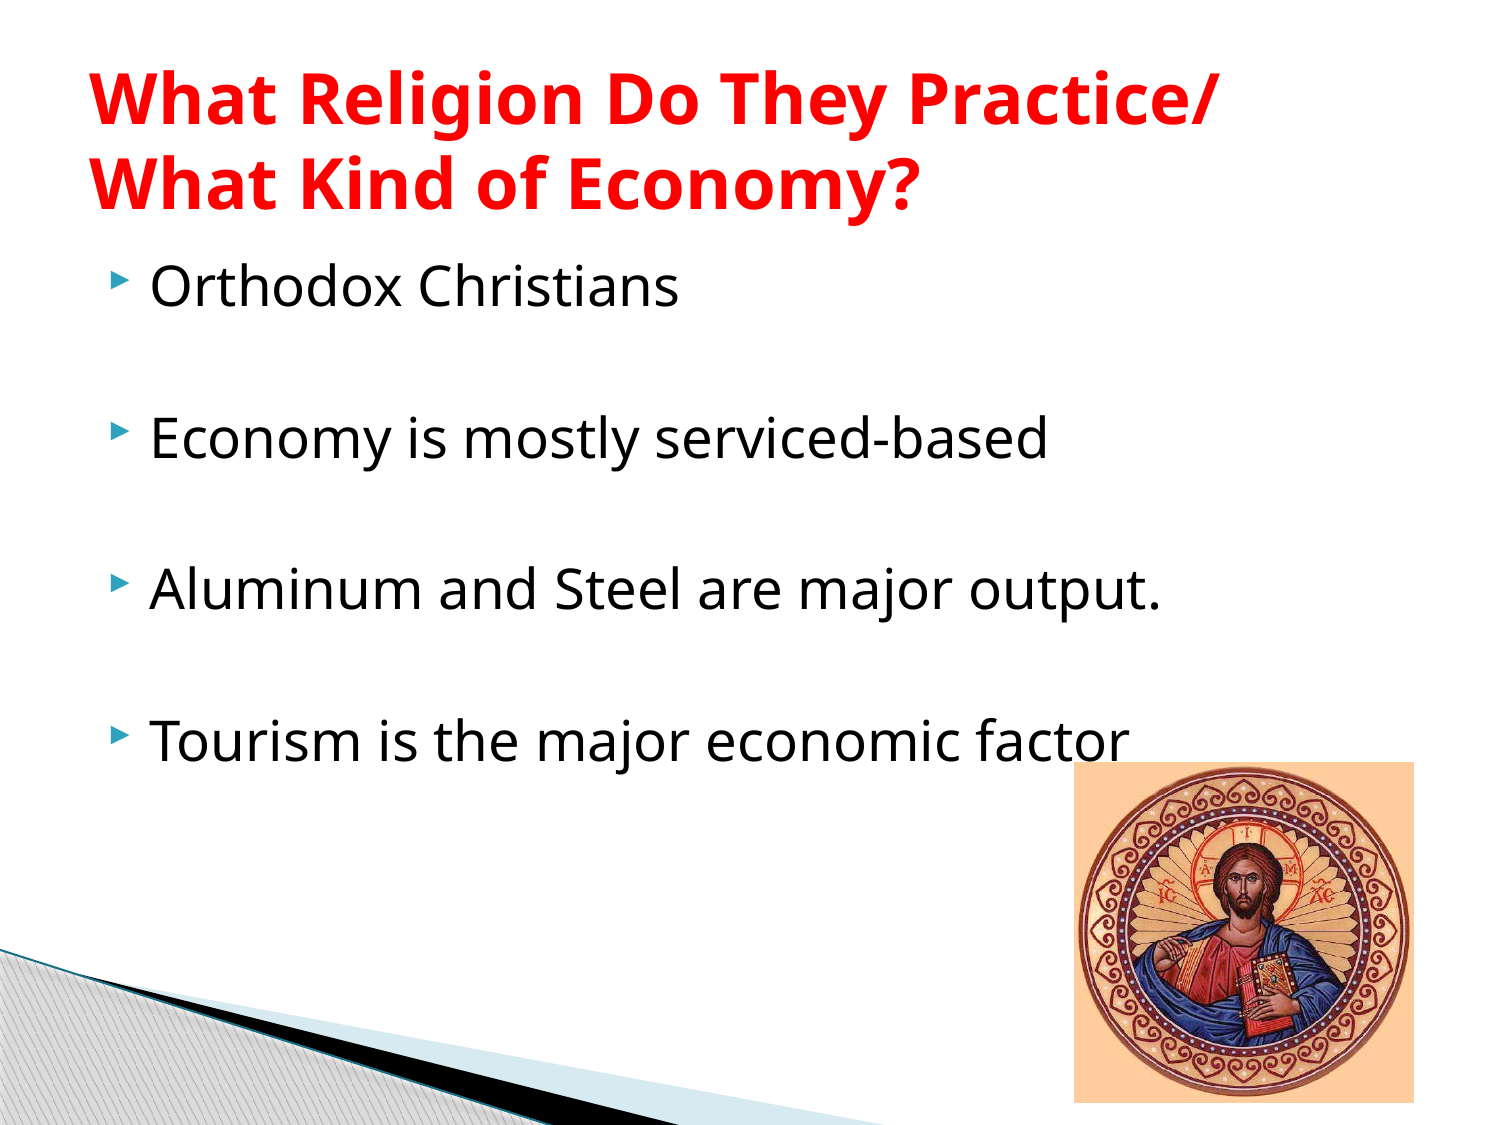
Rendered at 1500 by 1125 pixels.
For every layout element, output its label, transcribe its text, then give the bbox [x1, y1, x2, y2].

list Orthodox Christians Economy is mostly serviced-based Aluminum and Steel are major output. Tourism is the major economic factor [75, 243, 1425, 986]
title What Religion Do They Practice/ What Kind of Economy? [75, 45, 1425, 233]
picture [1074, 762, 1414, 1103]
